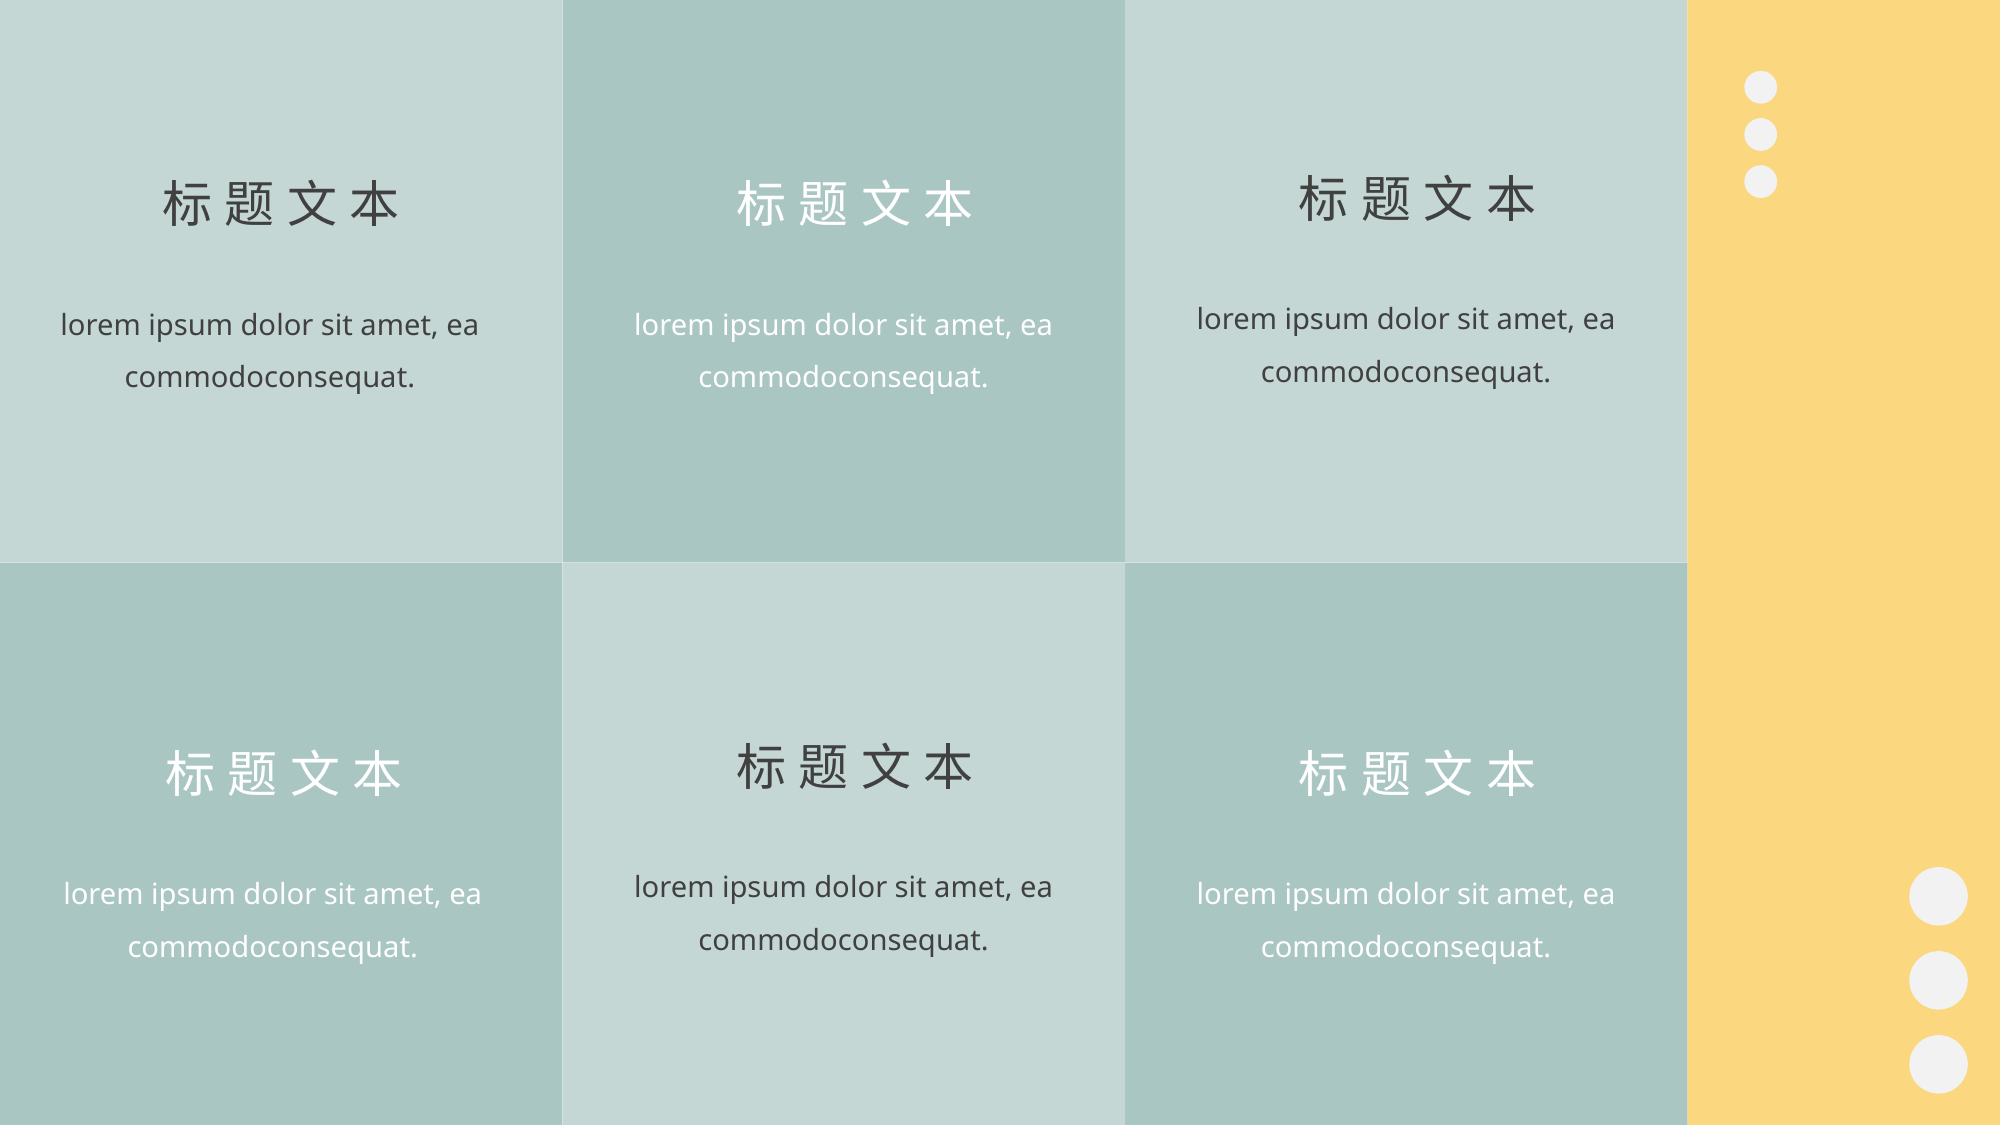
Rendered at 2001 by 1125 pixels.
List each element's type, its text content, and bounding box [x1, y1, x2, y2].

text_box 标题文本 [1234, 160, 1601, 235]
text_box [563, 563, 1124, 1125]
text_box 标题文本 [671, 728, 1039, 803]
text_box lorem ipsum dolor sit amet, ea commodoconsequat. [1181, 275, 1631, 396]
text_box 标题文本 [1234, 735, 1601, 810]
text_box 标题文本 [100, 735, 468, 810]
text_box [1825, 950, 2000, 1010]
text_box lorem ipsum dolor sit amet, ea commodoconsequat. [619, 281, 1069, 401]
text_box [0, 561, 563, 1125]
text_box 标题文本 [97, 165, 465, 241]
text_box [1686, 0, 2000, 1125]
text_box lorem ipsum dolor sit amet, ea commodoconsequat. [619, 843, 1069, 964]
text_box [0, 0, 561, 561]
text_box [1697, 117, 1825, 151]
text_box [561, 0, 1126, 563]
text_box [1126, 0, 1686, 561]
text_box [1124, 561, 1688, 1125]
text_box 标题文本 [671, 165, 1039, 241]
text_box lorem ipsum dolor sit amet, ea commodoconsequat. [48, 850, 498, 971]
text_box lorem ipsum dolor sit amet, ea commodoconsequat. [45, 281, 495, 401]
text_box lorem ipsum dolor sit amet, ea commodoconsequat. [1181, 850, 1631, 971]
